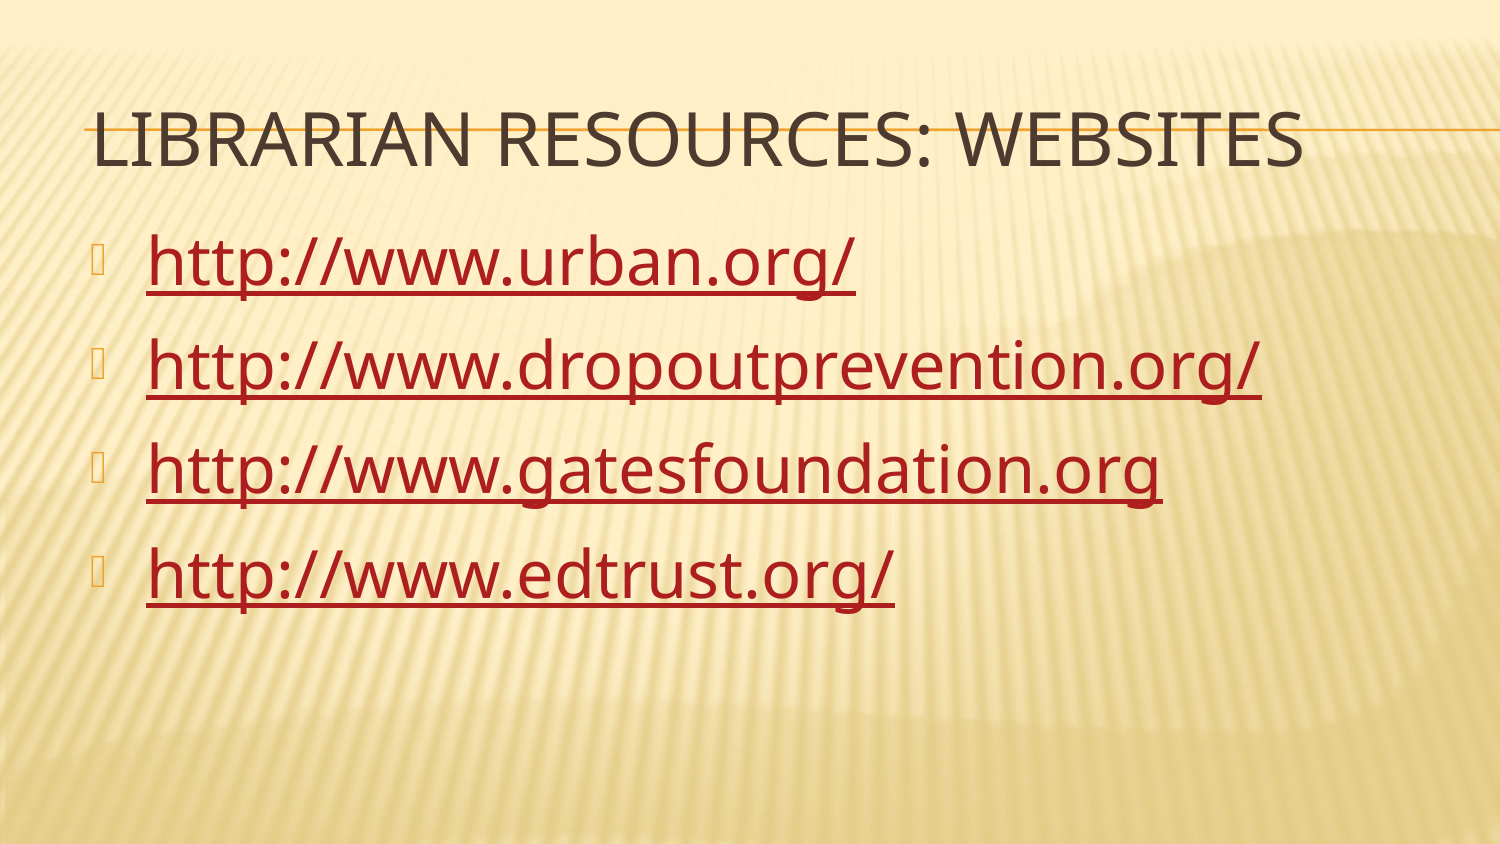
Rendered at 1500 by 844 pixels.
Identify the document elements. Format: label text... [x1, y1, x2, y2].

title Librarian resources: websites [75, 33, 1425, 197]
list http://www.urban.org/ http://www.dropoutprevention.org/ http://www.gatesfoundation.org http://www.edtrust.org/ [75, 204, 1425, 800]
